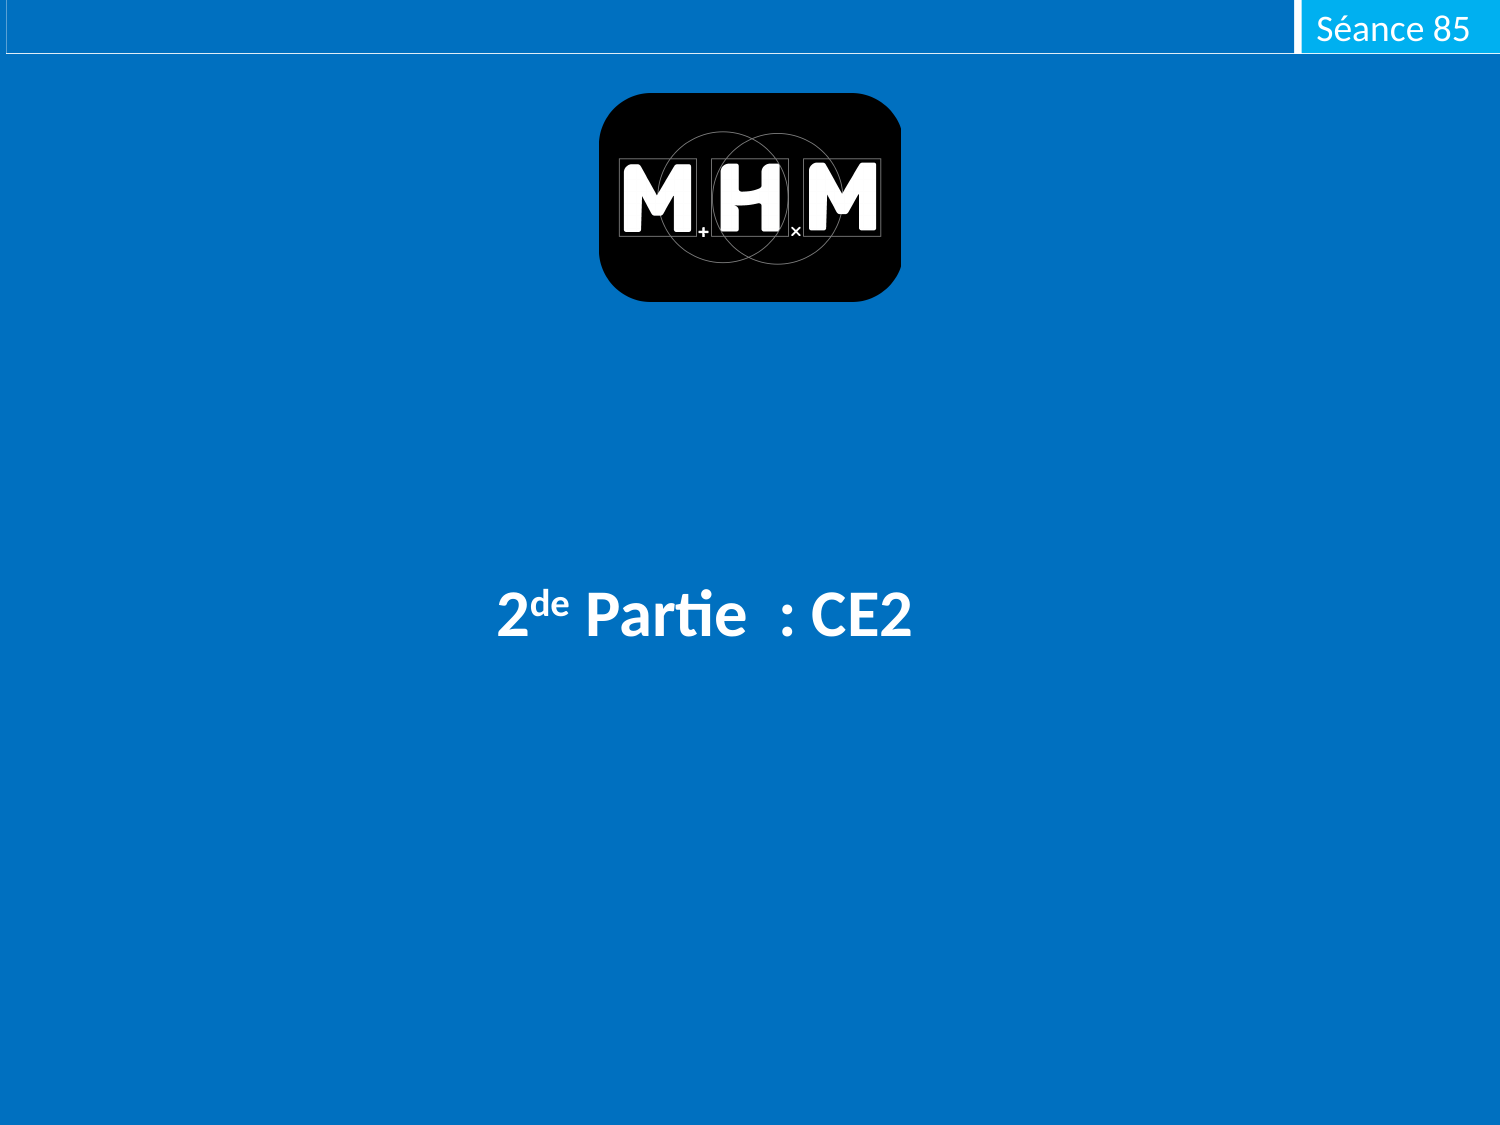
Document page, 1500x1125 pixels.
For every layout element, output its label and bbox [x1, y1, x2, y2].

text_box [0, 54, 1500, 1125]
